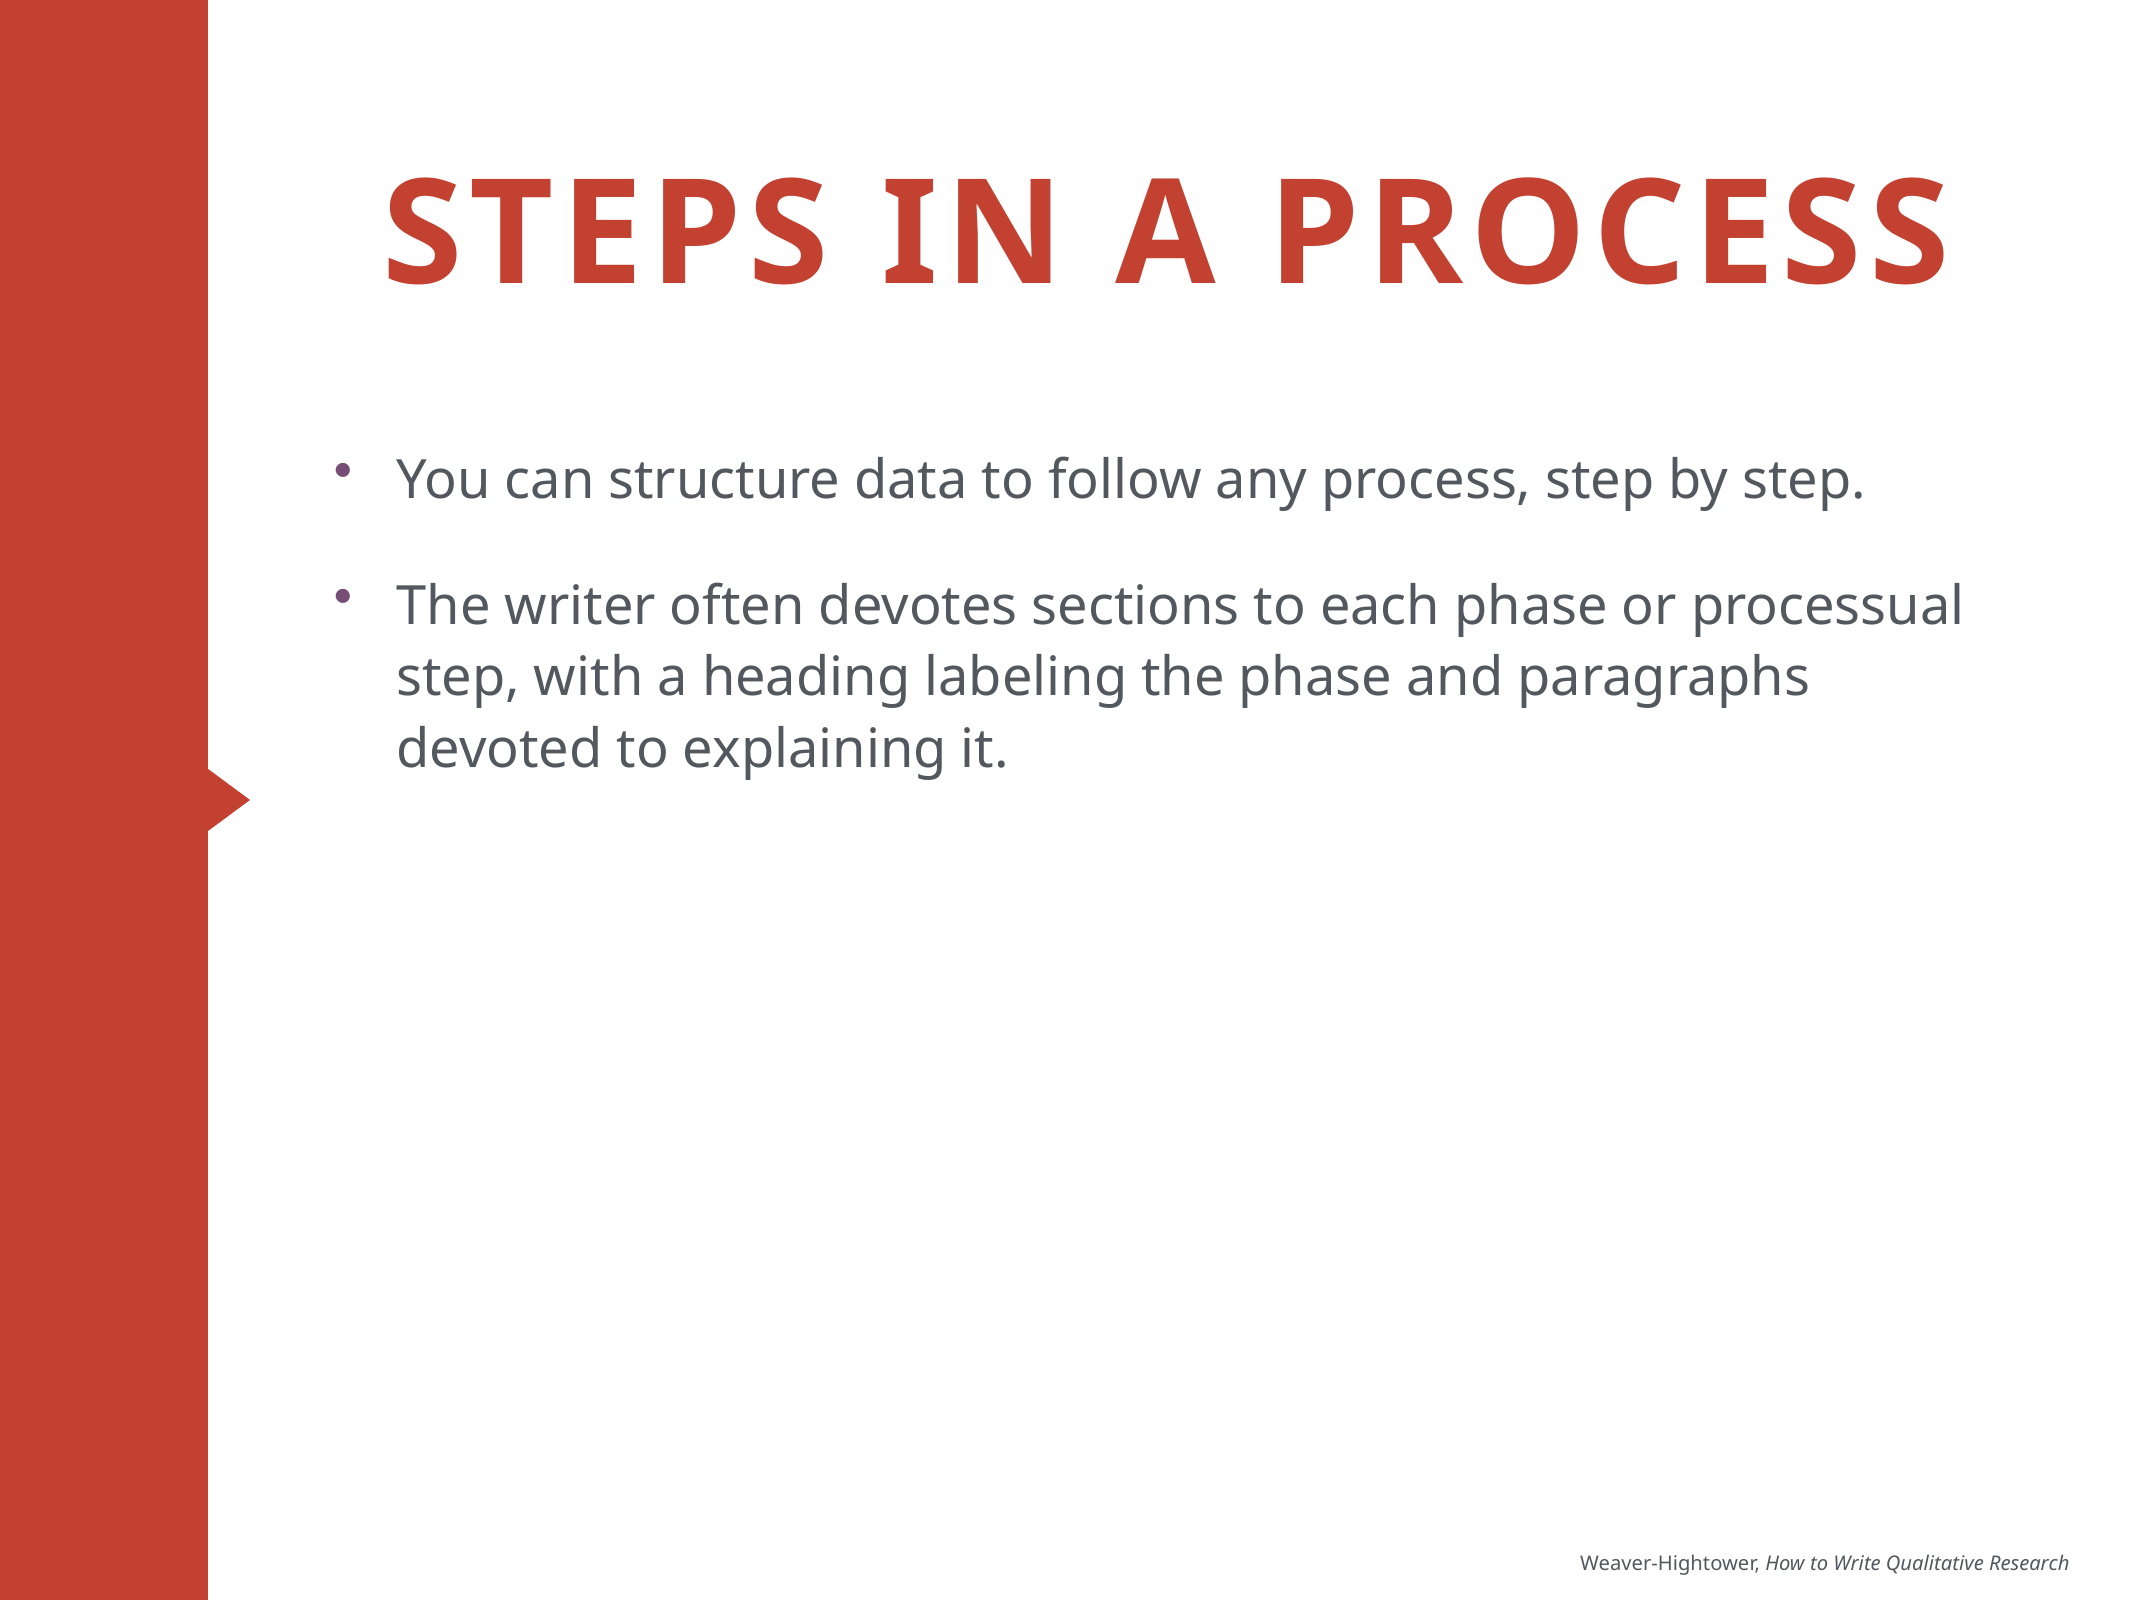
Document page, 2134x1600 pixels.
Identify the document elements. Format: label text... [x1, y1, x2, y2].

list You can structure data to follow any process, step by step. The writer often devotes sections to each phase or processual step, with a heading labeling the phase and paragraphs devoted to explaining it. [333, 437, 2002, 1386]
title Steps in a process [333, 79, 2002, 406]
